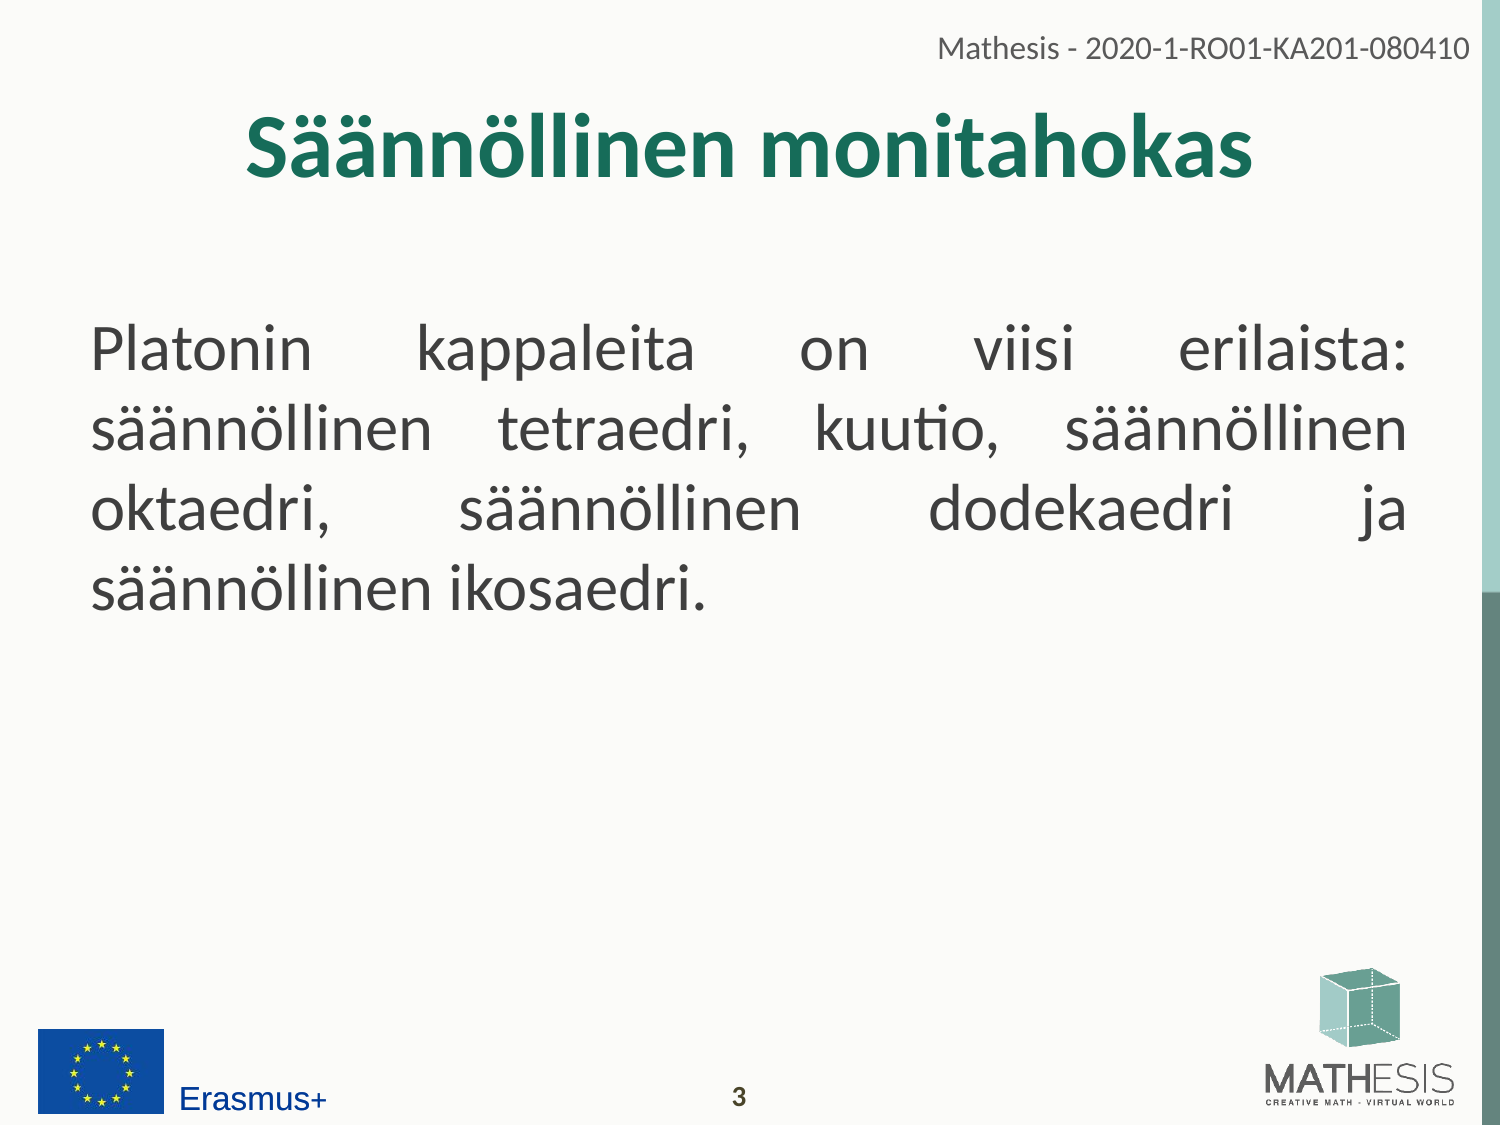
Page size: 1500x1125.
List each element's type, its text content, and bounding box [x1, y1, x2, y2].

picture [38, 1029, 164, 1114]
title Säännöllinen monitahokas [75, 78, 1426, 218]
list Platonin kappaleita on viisi erilaista: säännöllinen tetraedri, kuutio, säännöllinen oktaedri, säännöllinen dodekaedri ja säännöllinen ikosaedri. [75, 296, 1425, 644]
